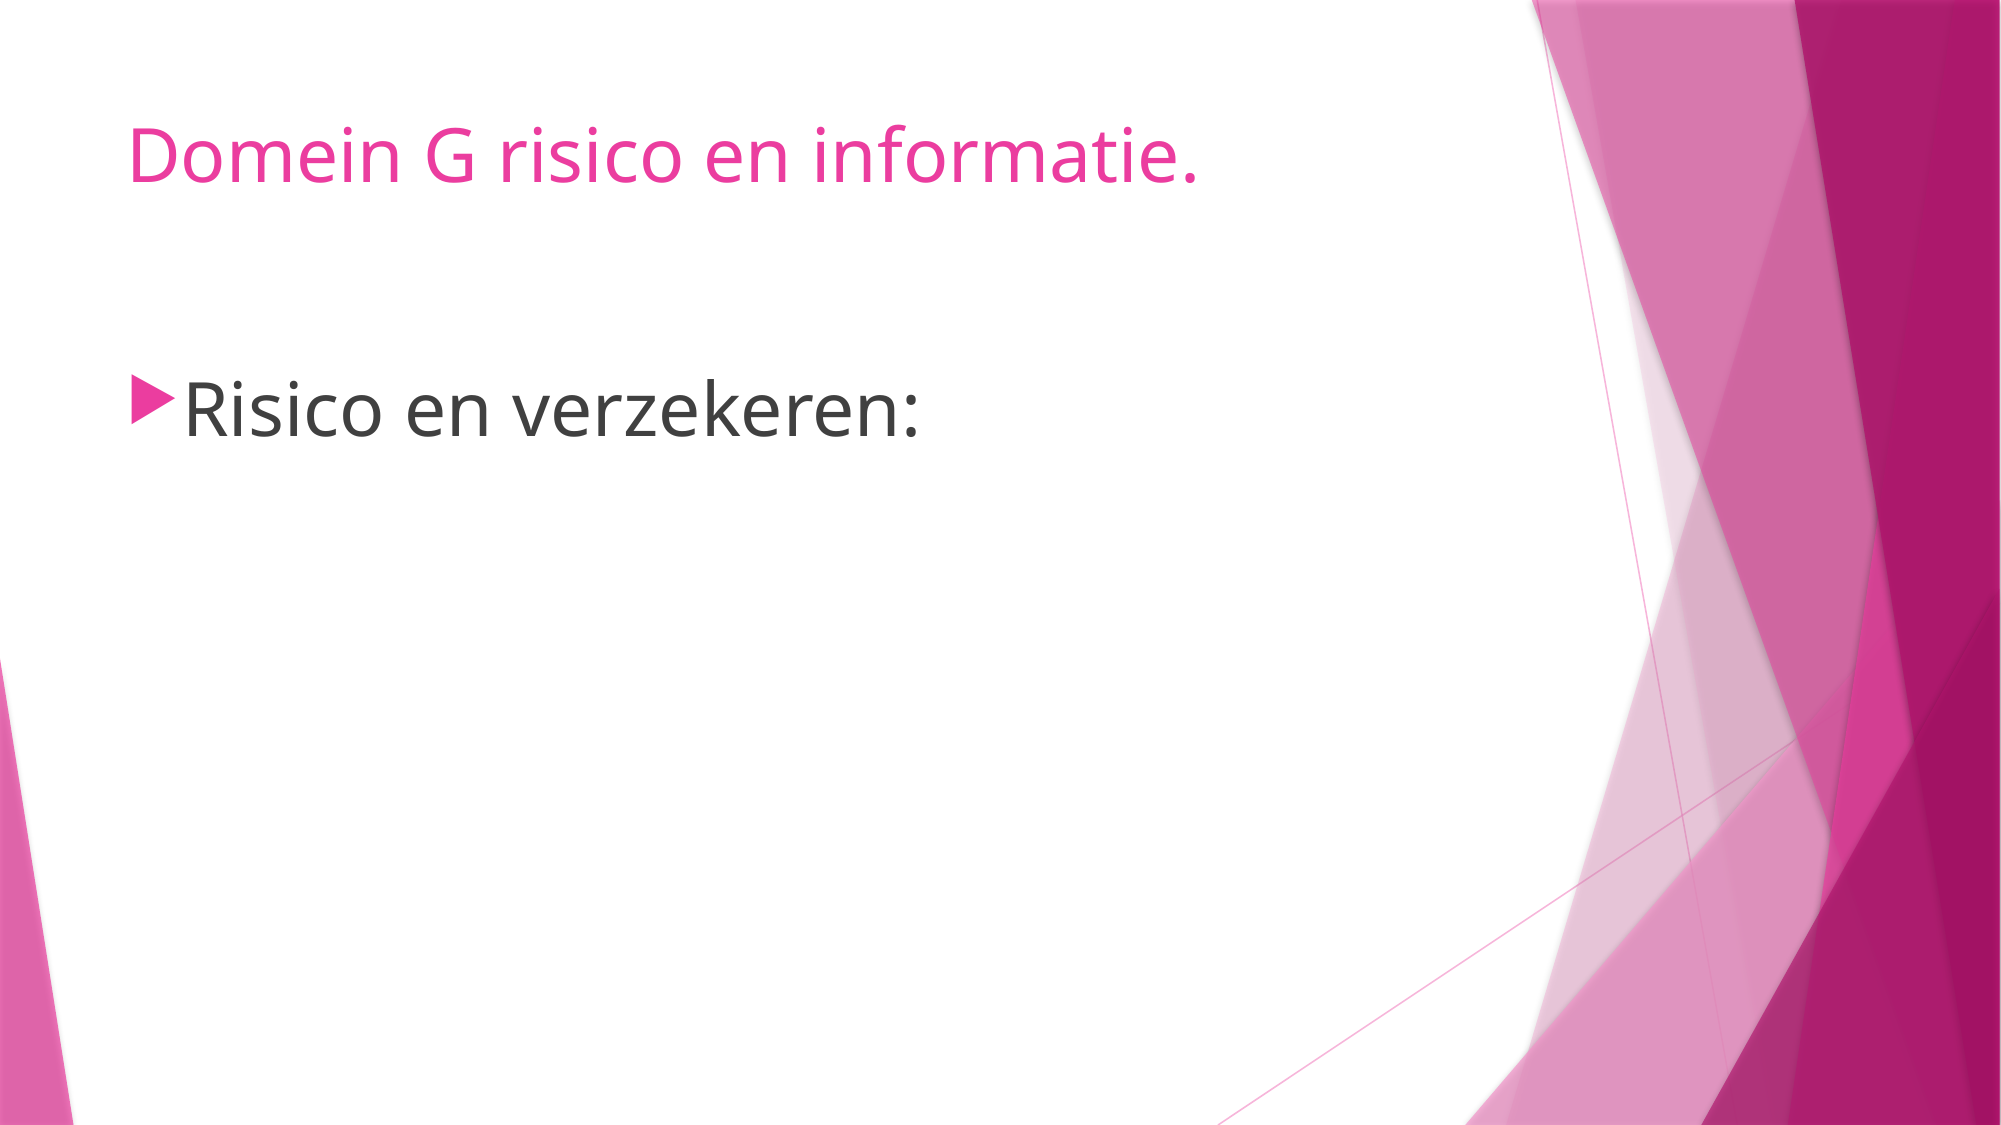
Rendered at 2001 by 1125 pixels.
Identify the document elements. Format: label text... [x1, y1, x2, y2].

list Risico en verzekeren: [111, 354, 1522, 992]
title Domein G risico en informatie. [111, 99, 1522, 317]
